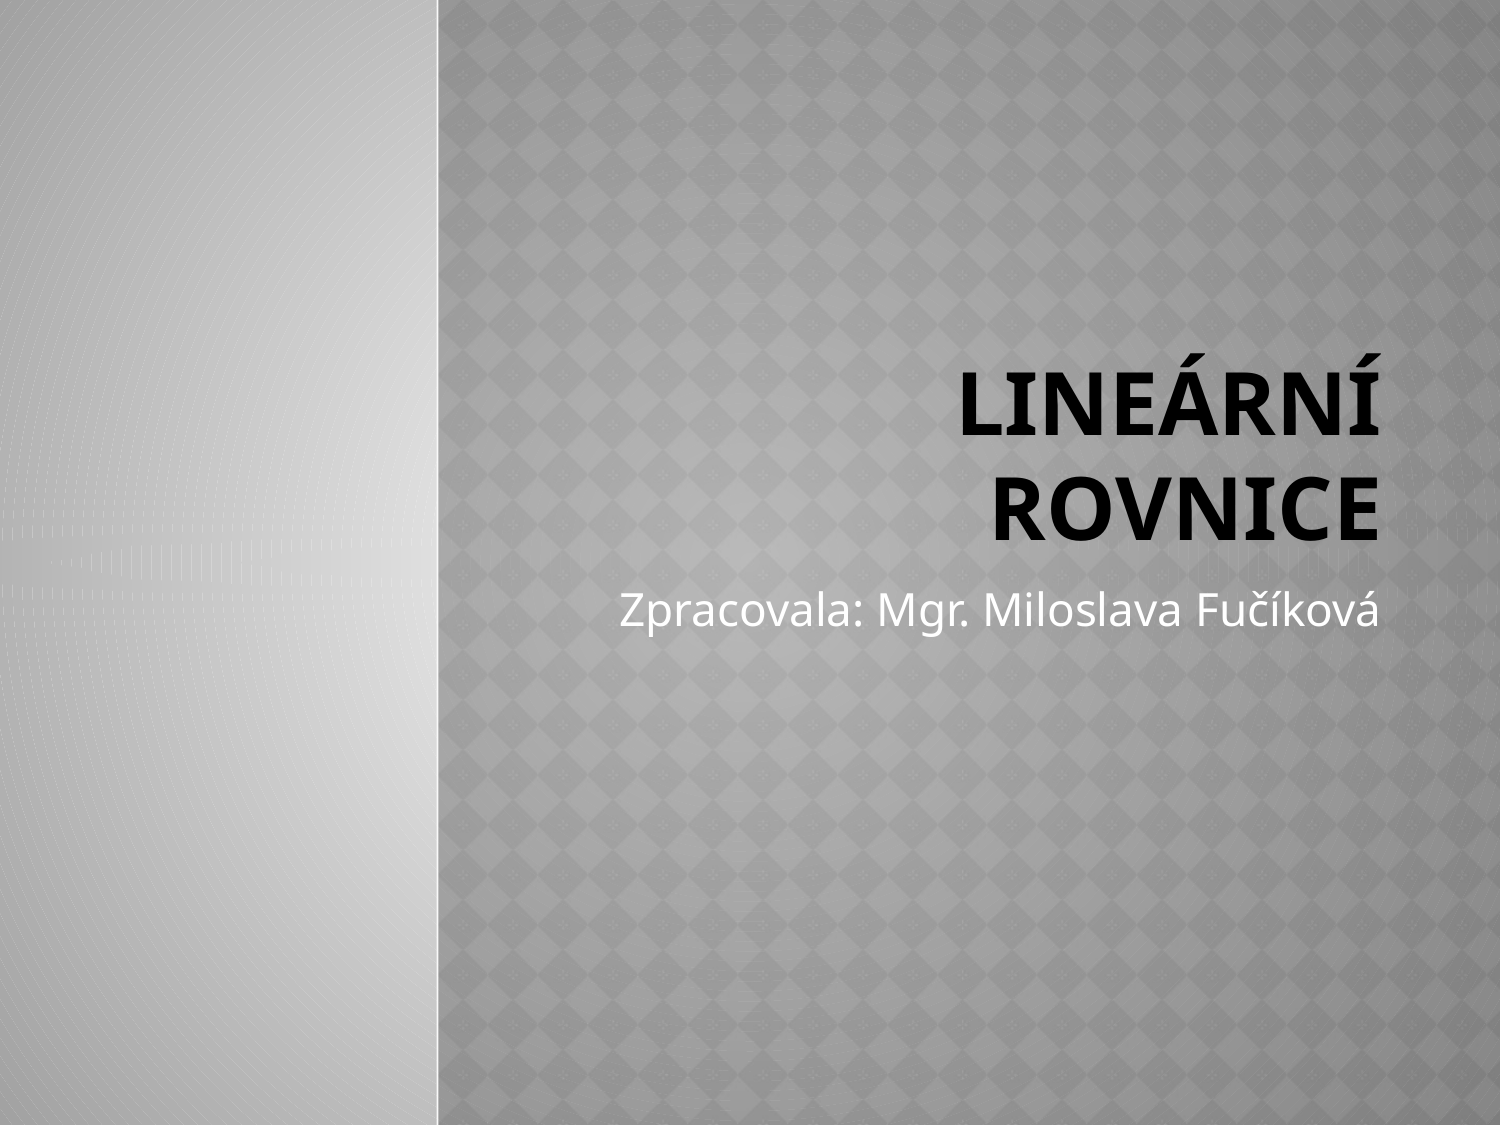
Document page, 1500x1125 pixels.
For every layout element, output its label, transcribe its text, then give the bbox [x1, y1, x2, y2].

title Lineární Rovnice [552, 87, 1390, 558]
subtitle Zpracovala: Mgr. Miloslava Fučíková [550, 580, 1390, 762]
